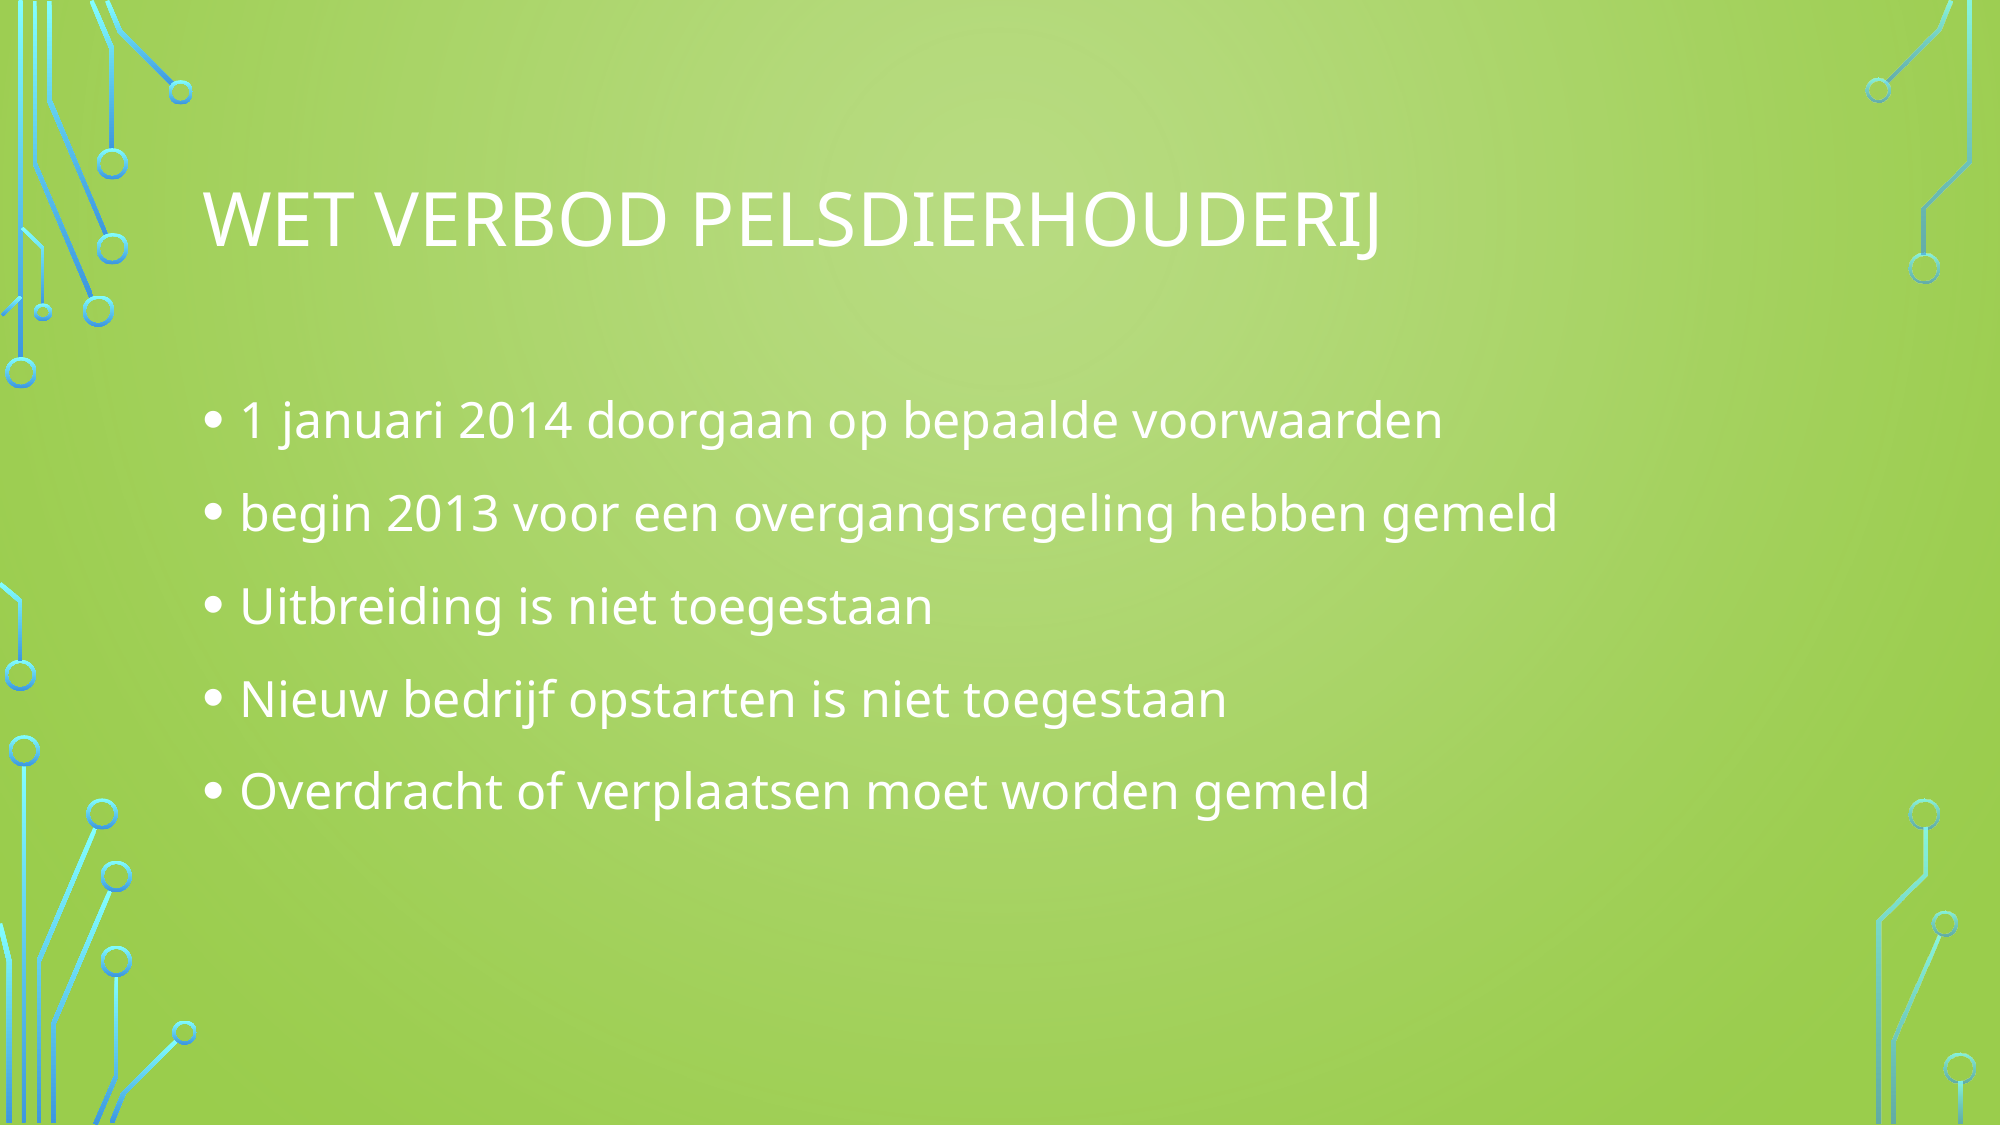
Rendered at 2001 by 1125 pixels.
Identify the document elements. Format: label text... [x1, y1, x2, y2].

list 1 januari 2014 doorgaan op bepaalde voorwaarden begin 2013 voor een overgangsregeling hebben gemeld Uitbreiding is niet toegestaan Nieuw bedrijf opstarten is niet toegestaan Overdracht of verplaatsen moet worden gemeld [187, 369, 1813, 950]
title Wet verbod pelsdierhouderij [187, 101, 1813, 344]
